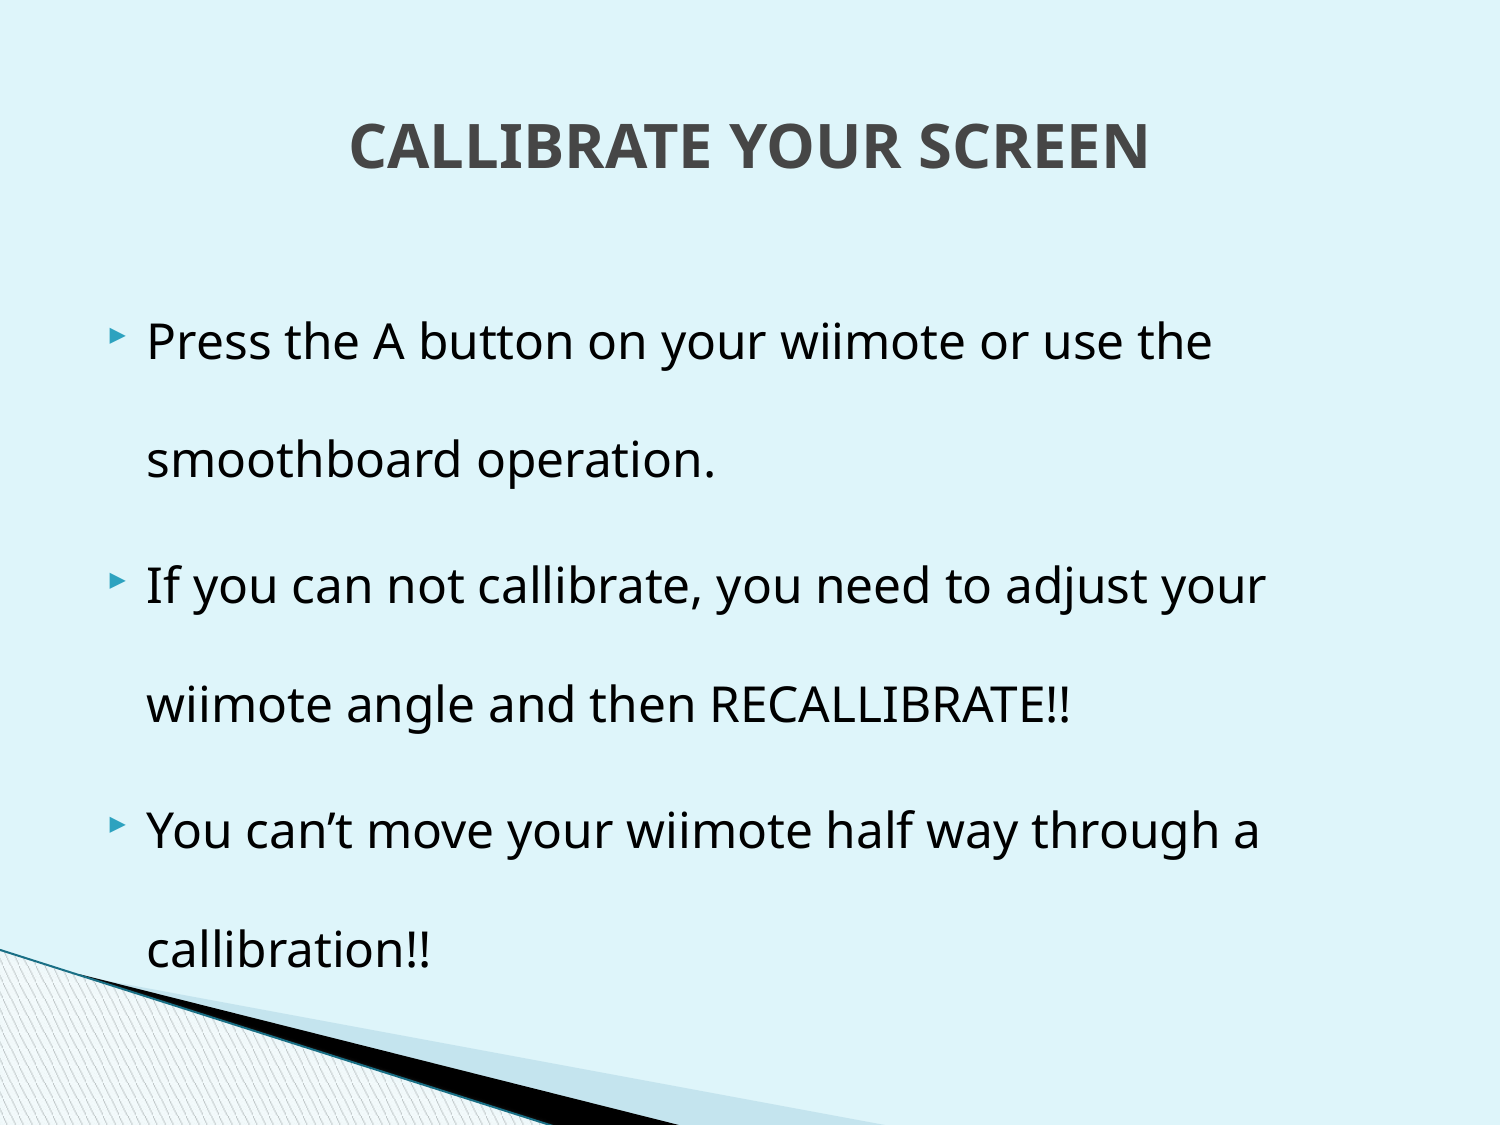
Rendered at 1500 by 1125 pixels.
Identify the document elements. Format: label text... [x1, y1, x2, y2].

title CALLIBRATE YOUR SCREEN [75, 99, 1425, 263]
list Press the A button on your wiimote or use the smoothboard operation. If you can not callibrate, you need to adjust your wiimote angle and then RECALLIBRATE!! You can’t move your wiimote half way through a callibration!! [75, 263, 1425, 986]
